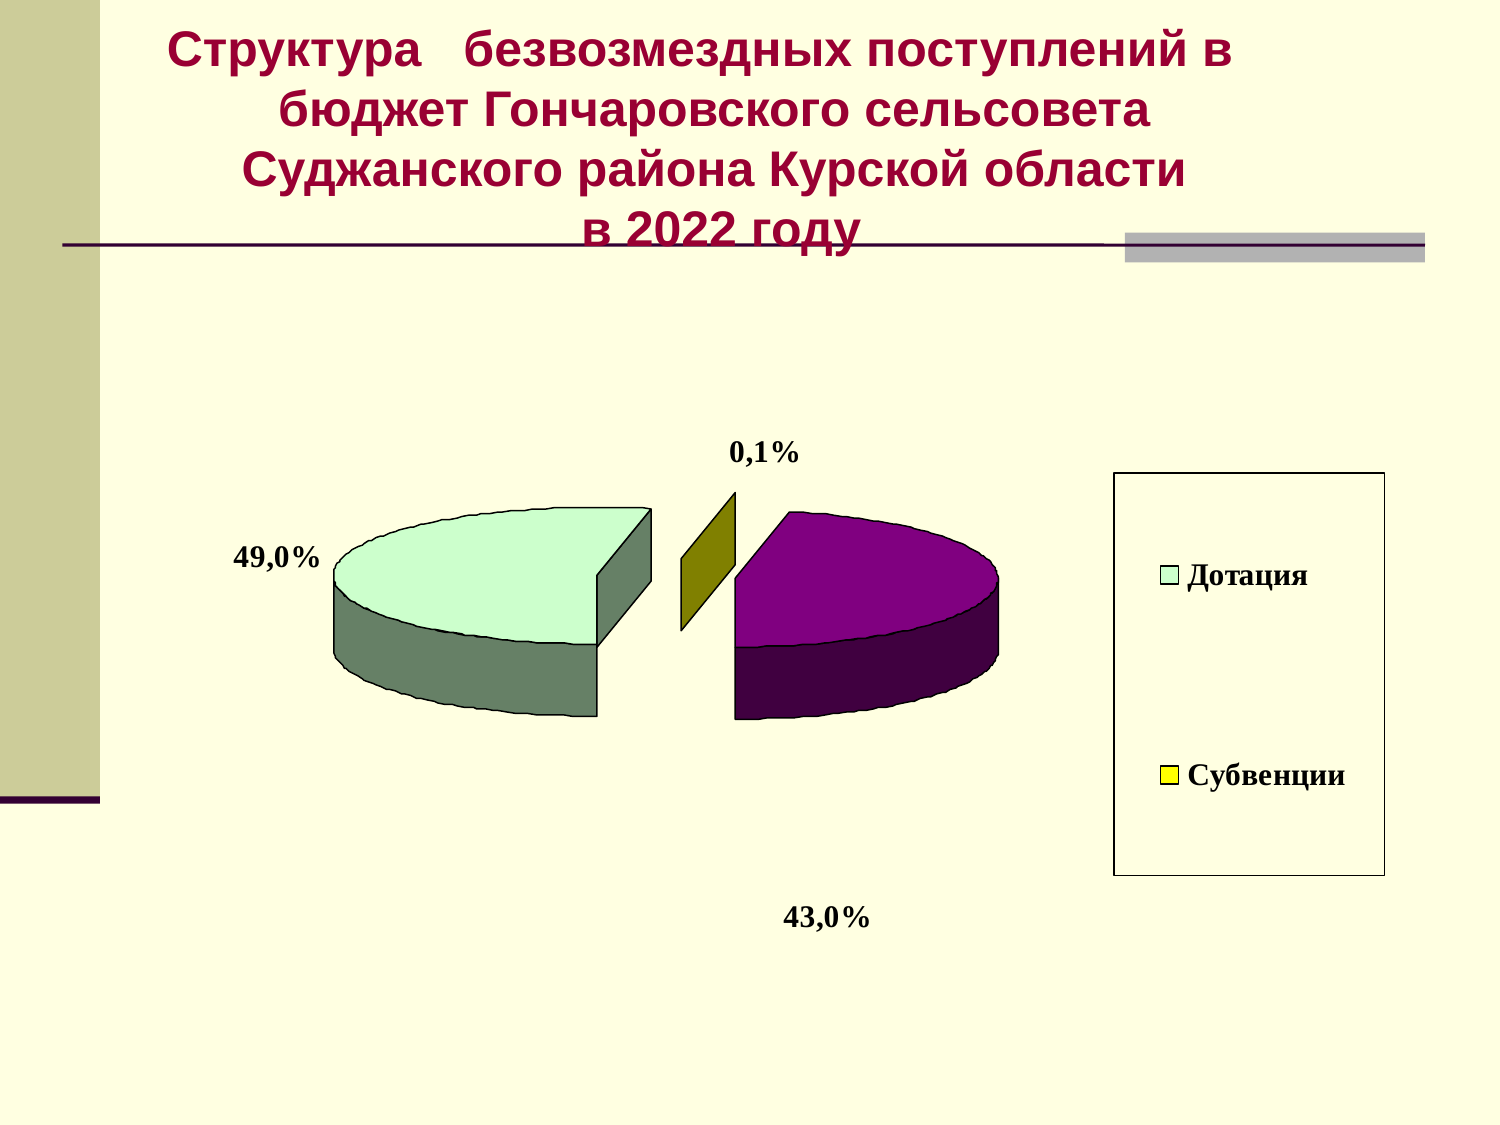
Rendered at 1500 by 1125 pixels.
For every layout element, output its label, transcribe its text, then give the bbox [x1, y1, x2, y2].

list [105, 304, 1415, 1054]
title Структура безвозмездных поступлений в бюджет Гончаровского сельсовета Суджанского района Курской области в 2022 году [111, 42, 1317, 231]
